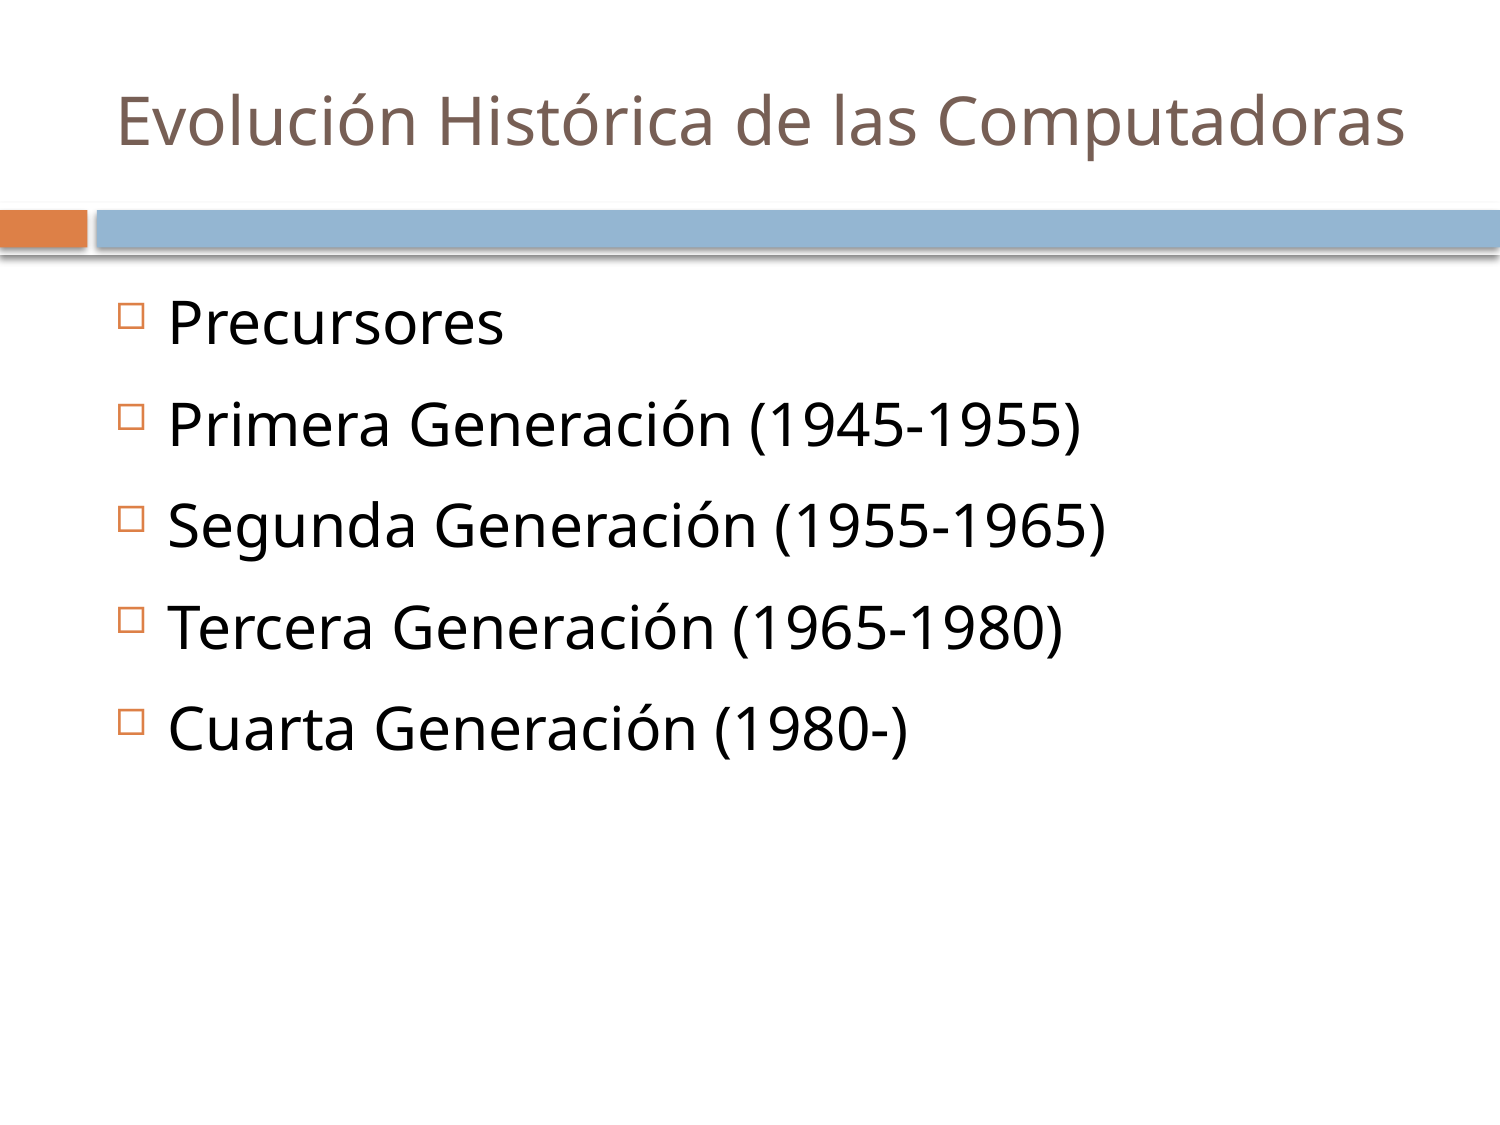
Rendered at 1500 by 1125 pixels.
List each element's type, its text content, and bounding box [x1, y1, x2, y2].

title Evolución Histórica de las Computadoras [100, 37, 1438, 200]
list Precursores Primera Generación (1945-1955) Segunda Generación (1955-1965) Tercera Generación (1965-1980) Cuarta Generación (1980-) [100, 262, 1438, 1000]
